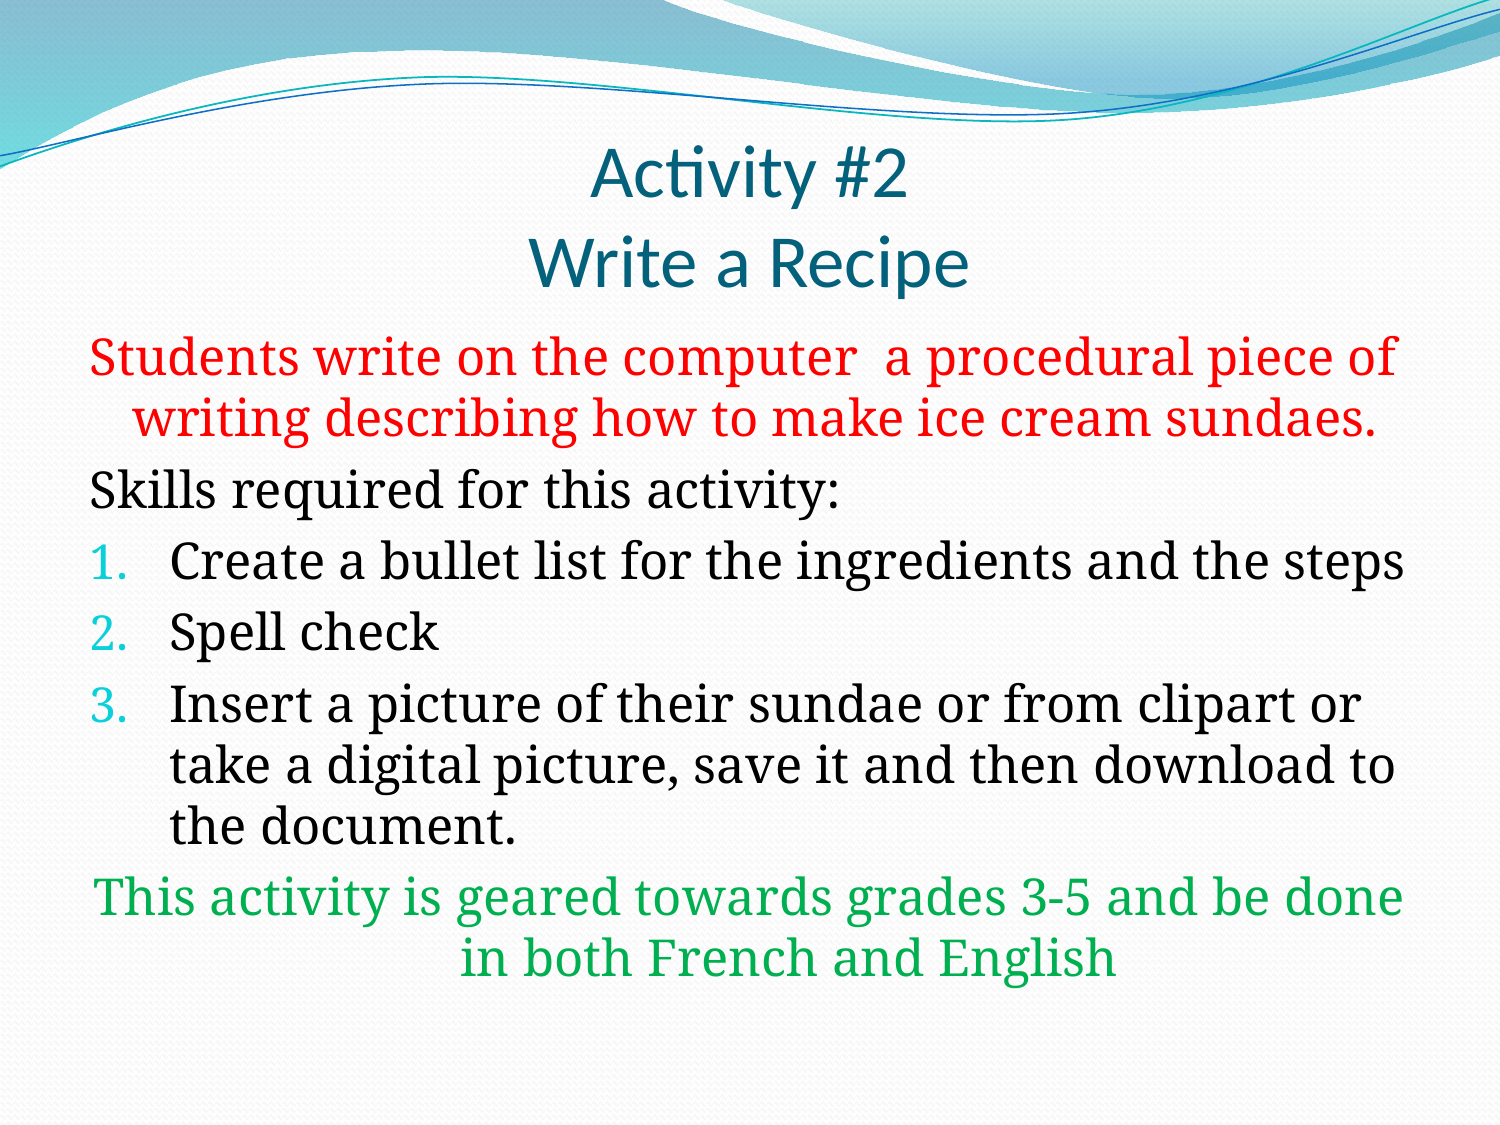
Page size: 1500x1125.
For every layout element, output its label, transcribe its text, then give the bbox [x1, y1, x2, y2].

title Activity #2 Write a Recipe [75, 115, 1425, 303]
list Students write on the computer a procedural piece of writing describing how to make ice cream sundaes. Skills required for this activity: Create a bullet list for the ingredients and the steps Spell check Insert a picture of their sundae or from clipart or take a digital picture, save it and then download to the document. This activity is geared towards grades 3-5 and be done in both French and English [75, 317, 1425, 1038]
